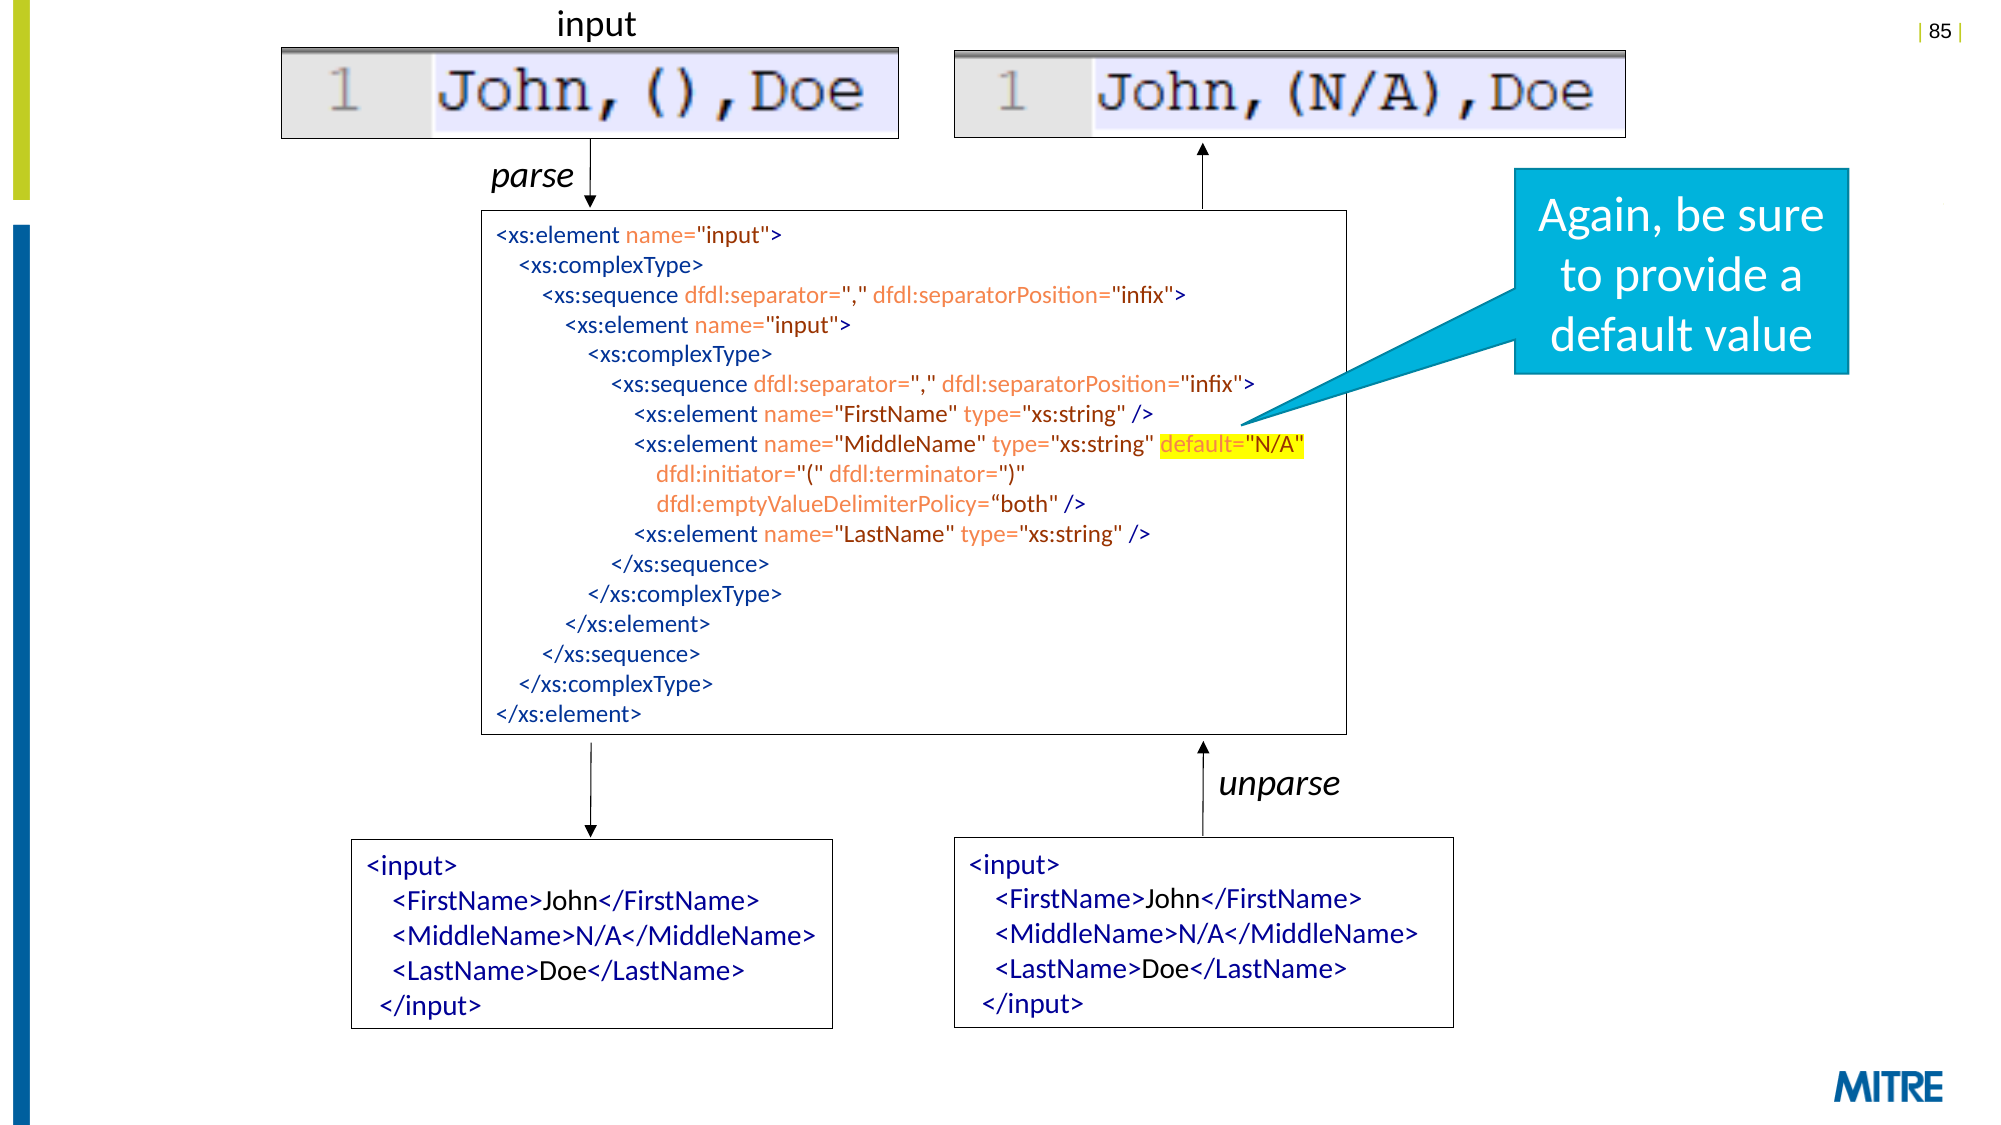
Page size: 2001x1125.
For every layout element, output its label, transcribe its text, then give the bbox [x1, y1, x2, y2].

text_box parse [475, 142, 589, 203]
text_box <xs:element name="input"> <xs:complexType> <xs:sequence dfdl:separator="," dfdl:separatorPosition="infix"> <xs:element name="input"> <xs:complexType> <xs:sequence dfdl:separator="," dfdl:separatorPosition="infix"> <xs:element name="FirstName" type="xs:string" /> <xs:element name="MiddleName" type="xs:string" default="N/A" dfdl:initiator="(" dfdl:terminator=")" dfdl:emptyValueDelimiterPolicy=“both" /> <xs:element name="LastName" type="xs:string" /> </xs:sequence> </xs:complexType> </xs:element> </xs:sequence> </xs:complexType> </xs:element> [481, 210, 1347, 735]
picture [954, 50, 1625, 138]
text_box unparse [1204, 750, 1356, 811]
text_box Again, be sure to provide a default value [1240, 167, 1850, 427]
picture [1834, 1068, 1945, 1109]
picture [281, 47, 899, 139]
text_box input [541, 0, 652, 47]
text_box <input> <FirstName>John</FirstName> <MiddleName>N/A</MiddleName> <LastName>Doe</LastName> </input> [351, 839, 833, 1029]
text_box <input> <FirstName>John</FirstName> <MiddleName>N/A</MiddleName> <LastName>Doe</LastName> </input> [954, 837, 1454, 1028]
